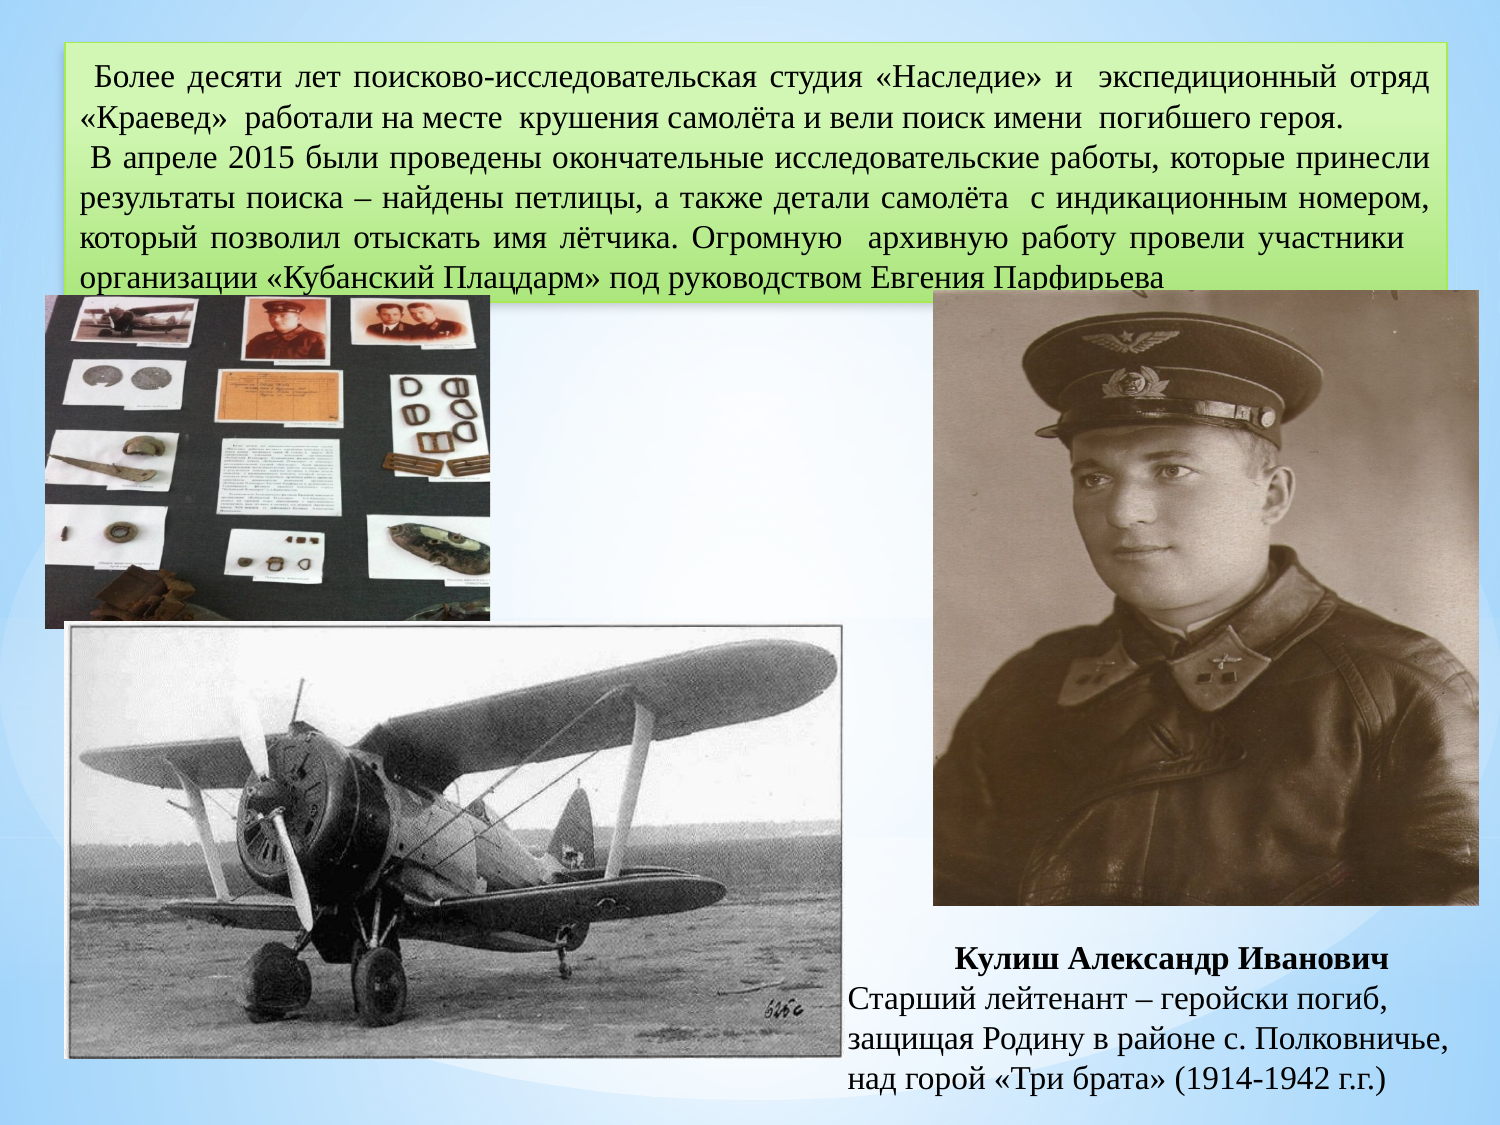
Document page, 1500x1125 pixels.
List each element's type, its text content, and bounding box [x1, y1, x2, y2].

picture [44, 294, 845, 1059]
picture [932, 290, 1480, 906]
text_box Кулиш Александр Иванович Старший лейтенант – геройски погиб, защищая Родину в районе с. Полковничье, над горой «Три брата» (1914-1942 г.г.) [832, 928, 1483, 1104]
text_box Более десяти лет поисково-исследовательская студия «Наследие» и экспедиционный отряд «Краевед» работали на месте крушения самолёта и вели поиск имени погибшего героя. В апреле 2015 были проведены окончательные исследовательские работы, которые принесли результаты поиска – найдены петлицы, а также детали самолёта с индикационным номером, который позволил отыскать имя лётчика. Огромную архивную работу провели участники организации «Кубанский Плацдарм» под руководством Евгения Парфирьева [64, 42, 1448, 303]
